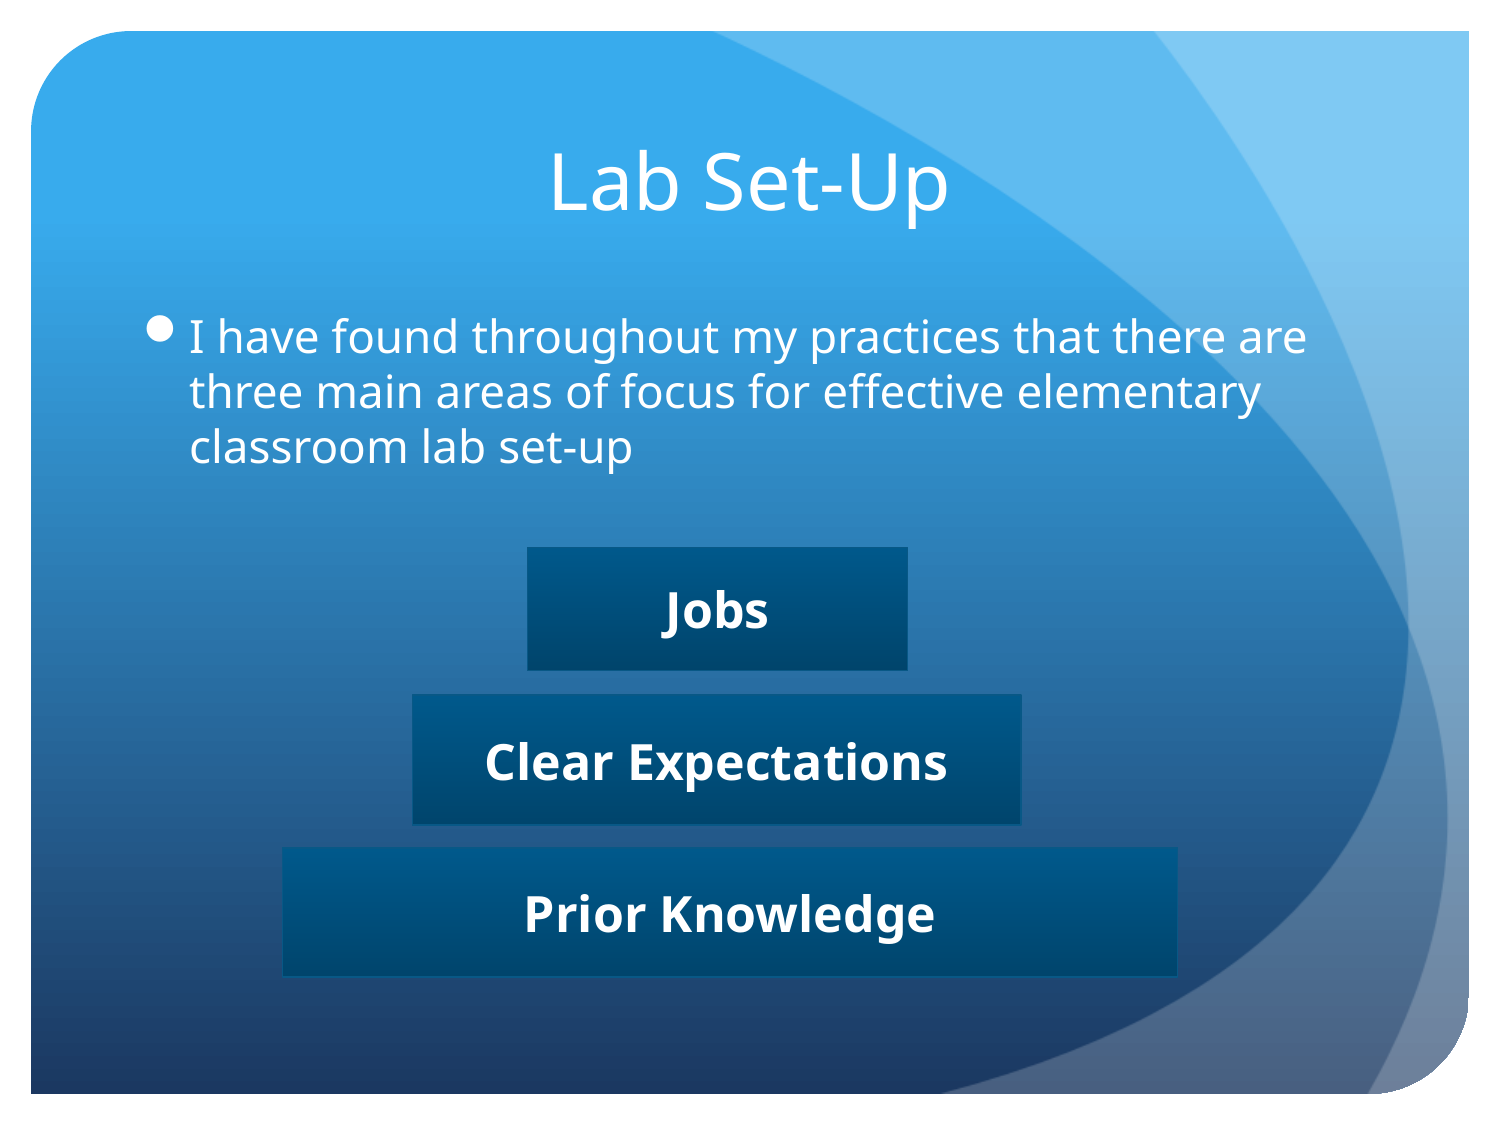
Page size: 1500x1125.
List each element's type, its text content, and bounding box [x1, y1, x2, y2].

text_box Jobs [527, 547, 908, 671]
text_box Prior Knowledge [282, 847, 1178, 978]
list I have found throughout my practices that there are three main areas of focus for effective elementary classroom lab set-up [127, 299, 1372, 991]
picture [24, 30, 1473, 1094]
text_box Clear Expectations [412, 694, 1022, 826]
title Lab Set-Up [127, 62, 1372, 234]
